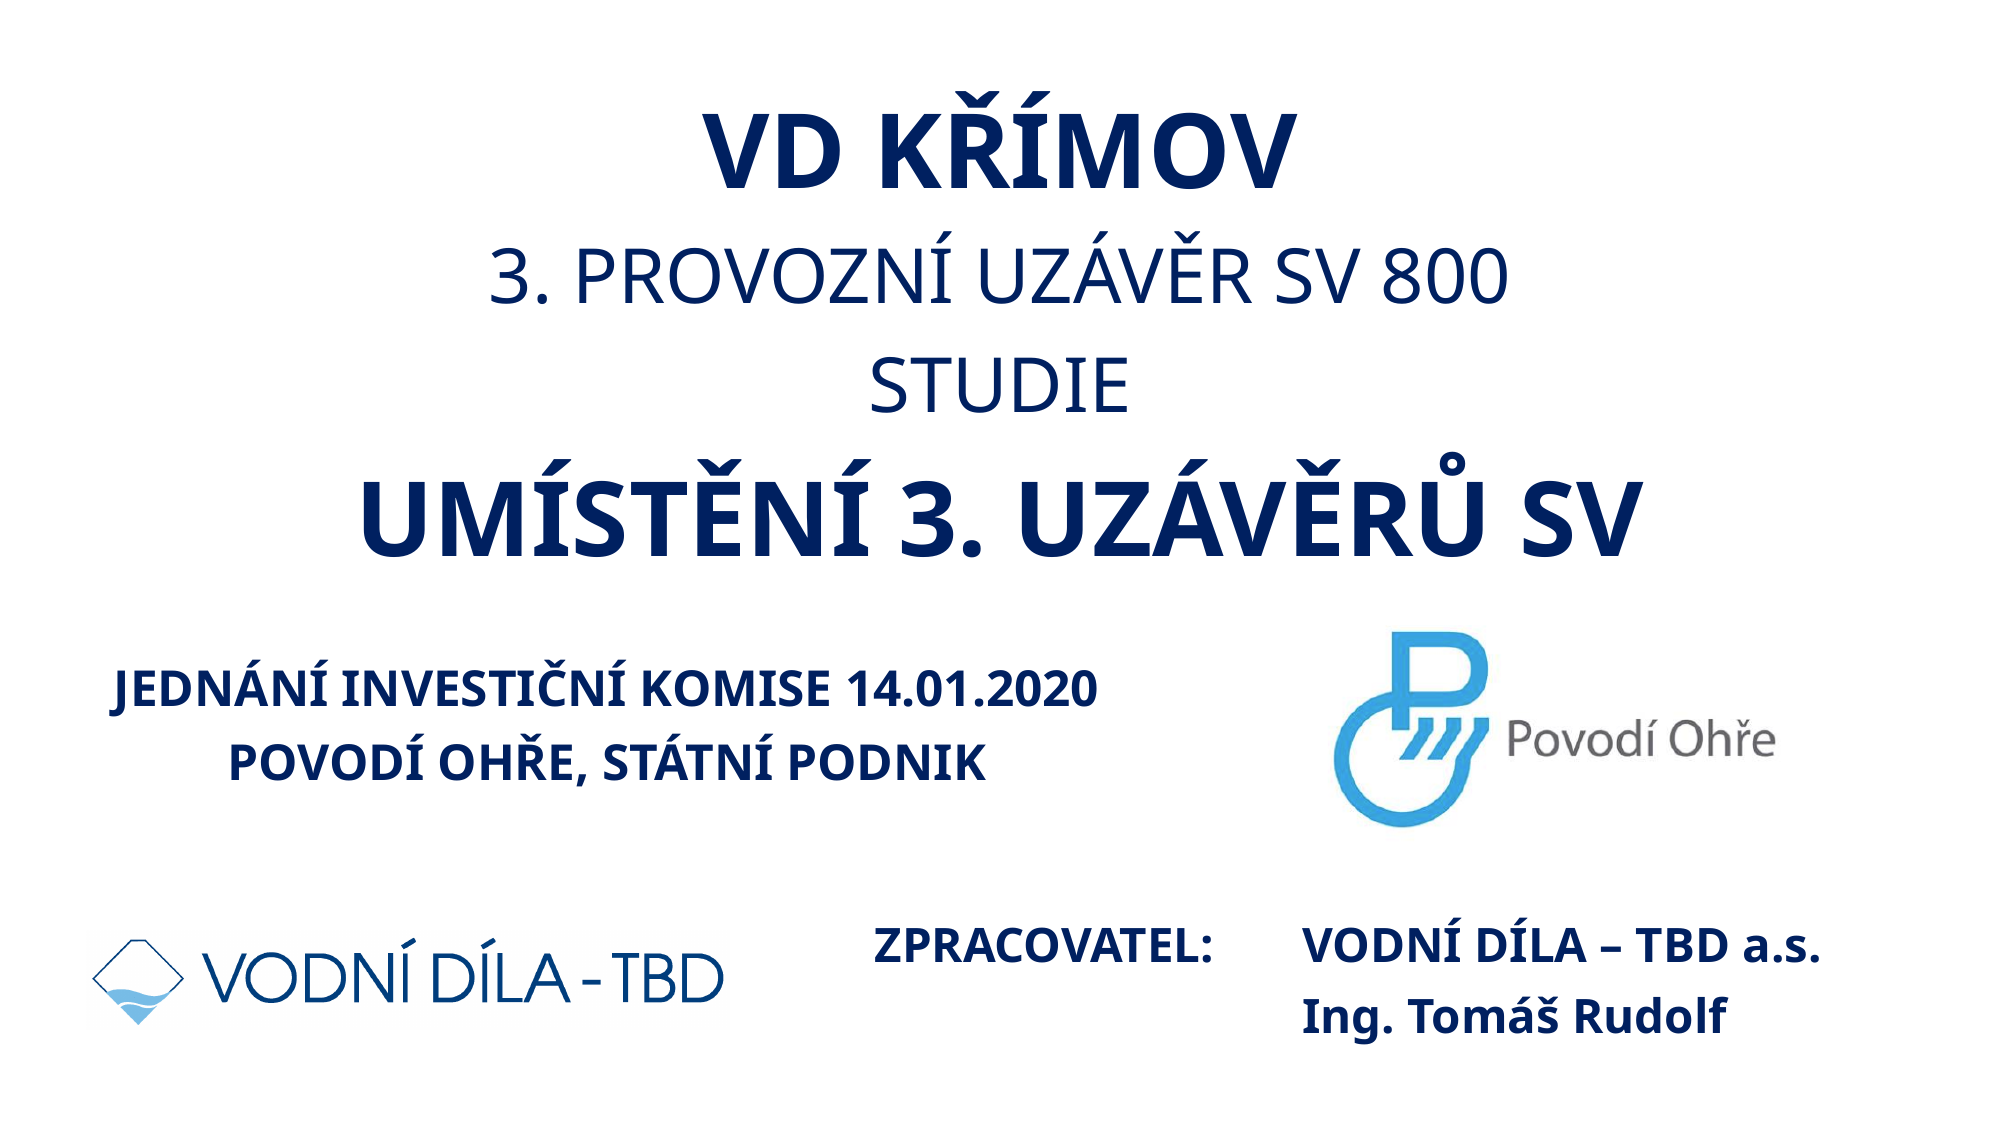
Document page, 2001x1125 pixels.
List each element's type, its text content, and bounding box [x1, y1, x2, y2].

picture [86, 930, 730, 1030]
picture [1319, 611, 1790, 844]
text_box ZPRACOVATEL: VODNÍ DÍLA – TBD a.s. Ing. Tomáš Rudolf [859, 914, 1959, 1052]
title VD KŘÍMOV 3. PROVOZNÍ UZÁVĚR SV 800 STUDIE UMÍSTĚNÍ 3. UZÁVĚRŮ SV [0, 45, 2000, 585]
subtitle JEDNÁNÍ INVESTIČNÍ KOMISE 14.01.2020 POVODÍ OHŘE, STÁTNÍ PODNIK [32, 656, 1181, 800]
